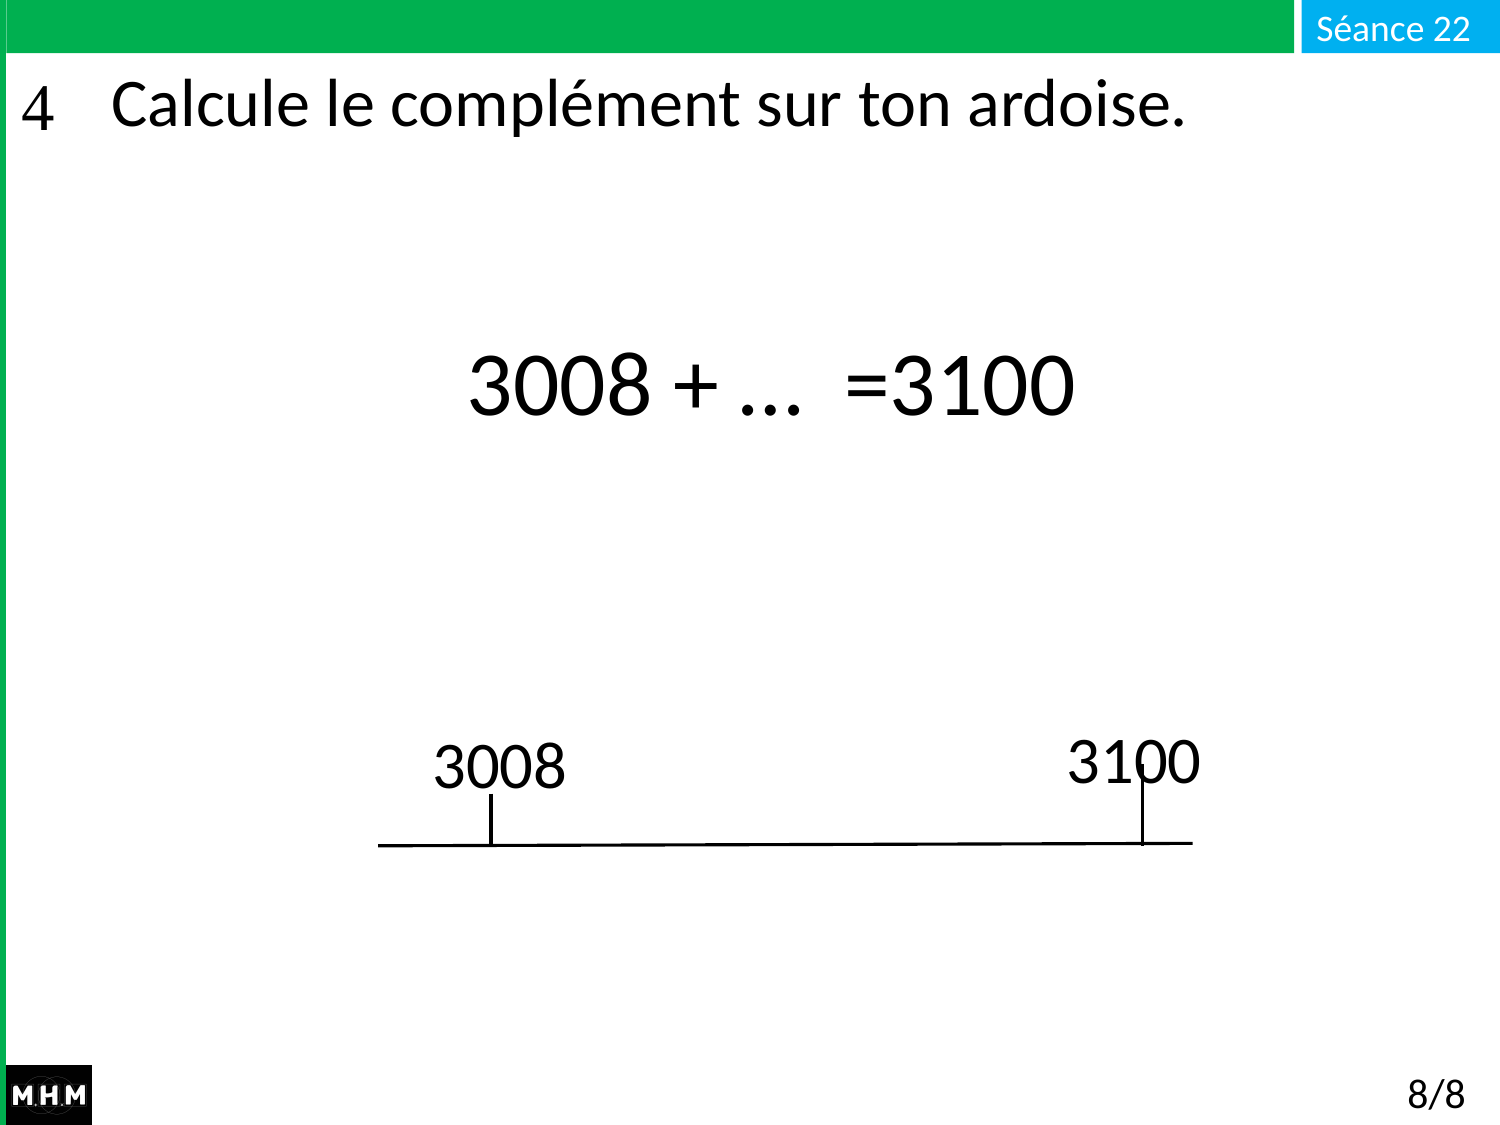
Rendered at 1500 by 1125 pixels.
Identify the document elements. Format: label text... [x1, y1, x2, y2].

list 8/8 [1373, 1064, 1500, 1125]
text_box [378, 709, 1234, 847]
text_box 3008 + … =3100 [413, 316, 1110, 442]
picture [6, 1065, 92, 1125]
title Calcule le complément sur ton ardoise. [96, 60, 1391, 150]
